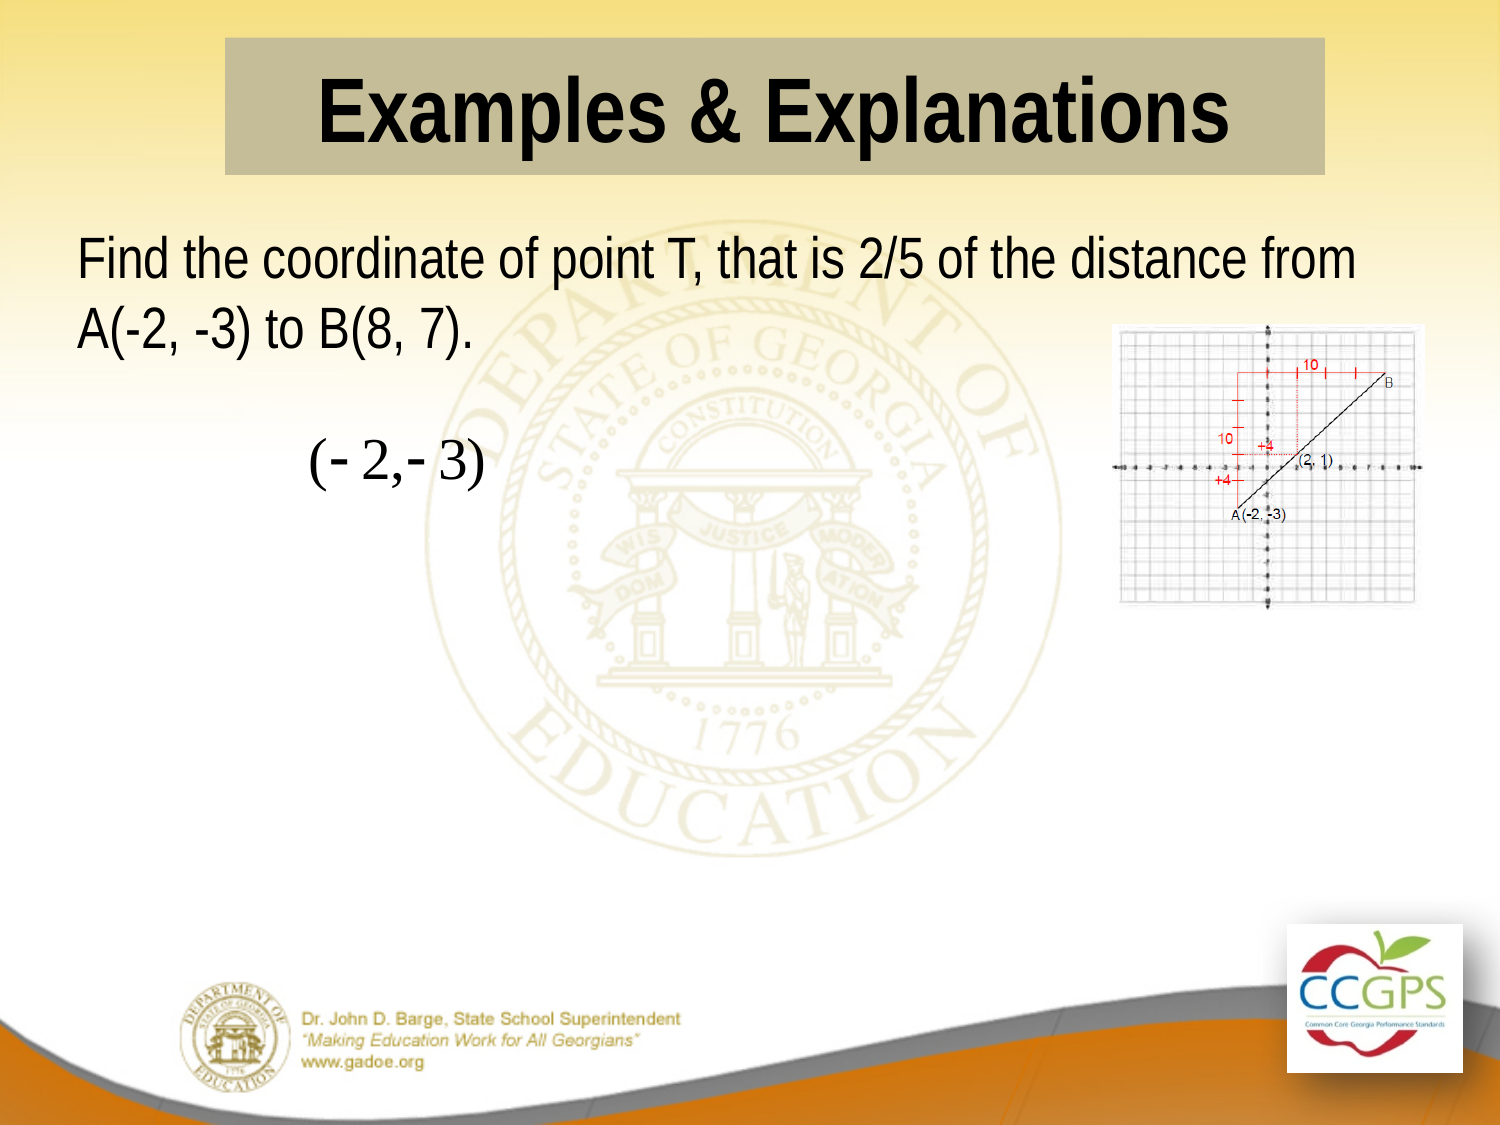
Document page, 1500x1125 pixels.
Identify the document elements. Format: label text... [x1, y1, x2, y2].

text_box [299, 424, 499, 505]
title Examples & Explanations [224, 37, 1326, 176]
subtitle Find the coordinate of point T, that is 2/5 of the distance from A(-2, -3) to B(8, 7). [62, 212, 1438, 926]
picture [0, 0, 1500, 1125]
